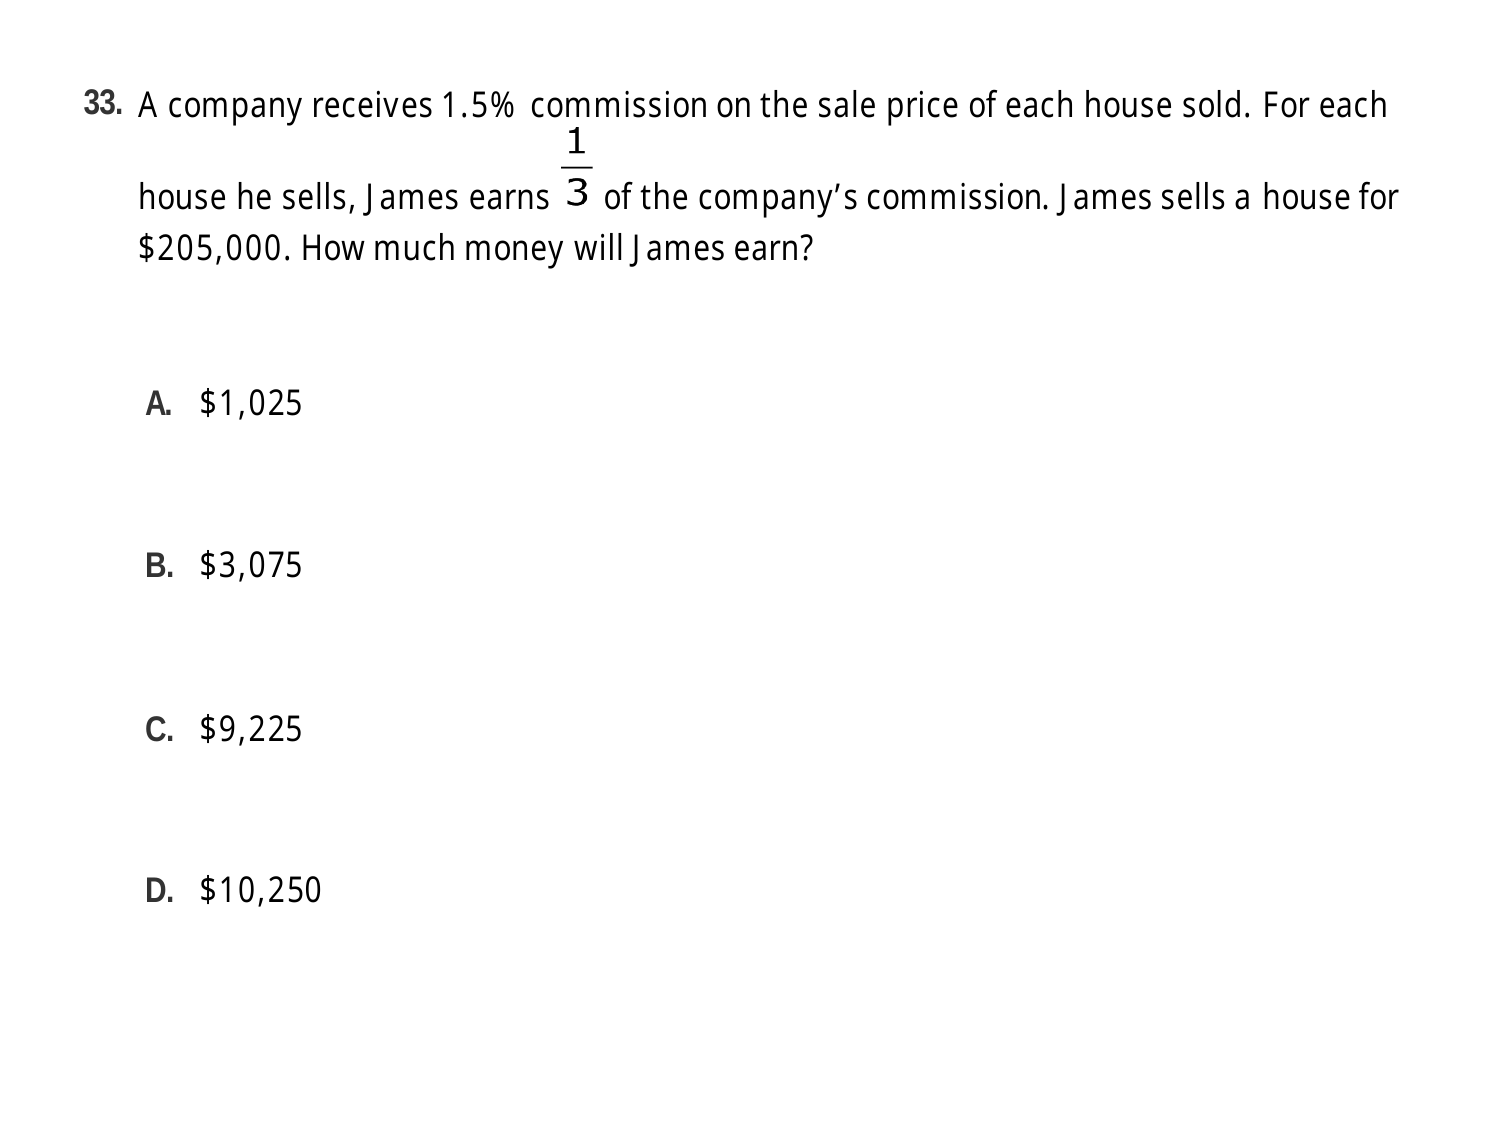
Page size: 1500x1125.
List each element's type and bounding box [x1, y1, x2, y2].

picture [74, 62, 1463, 1056]
